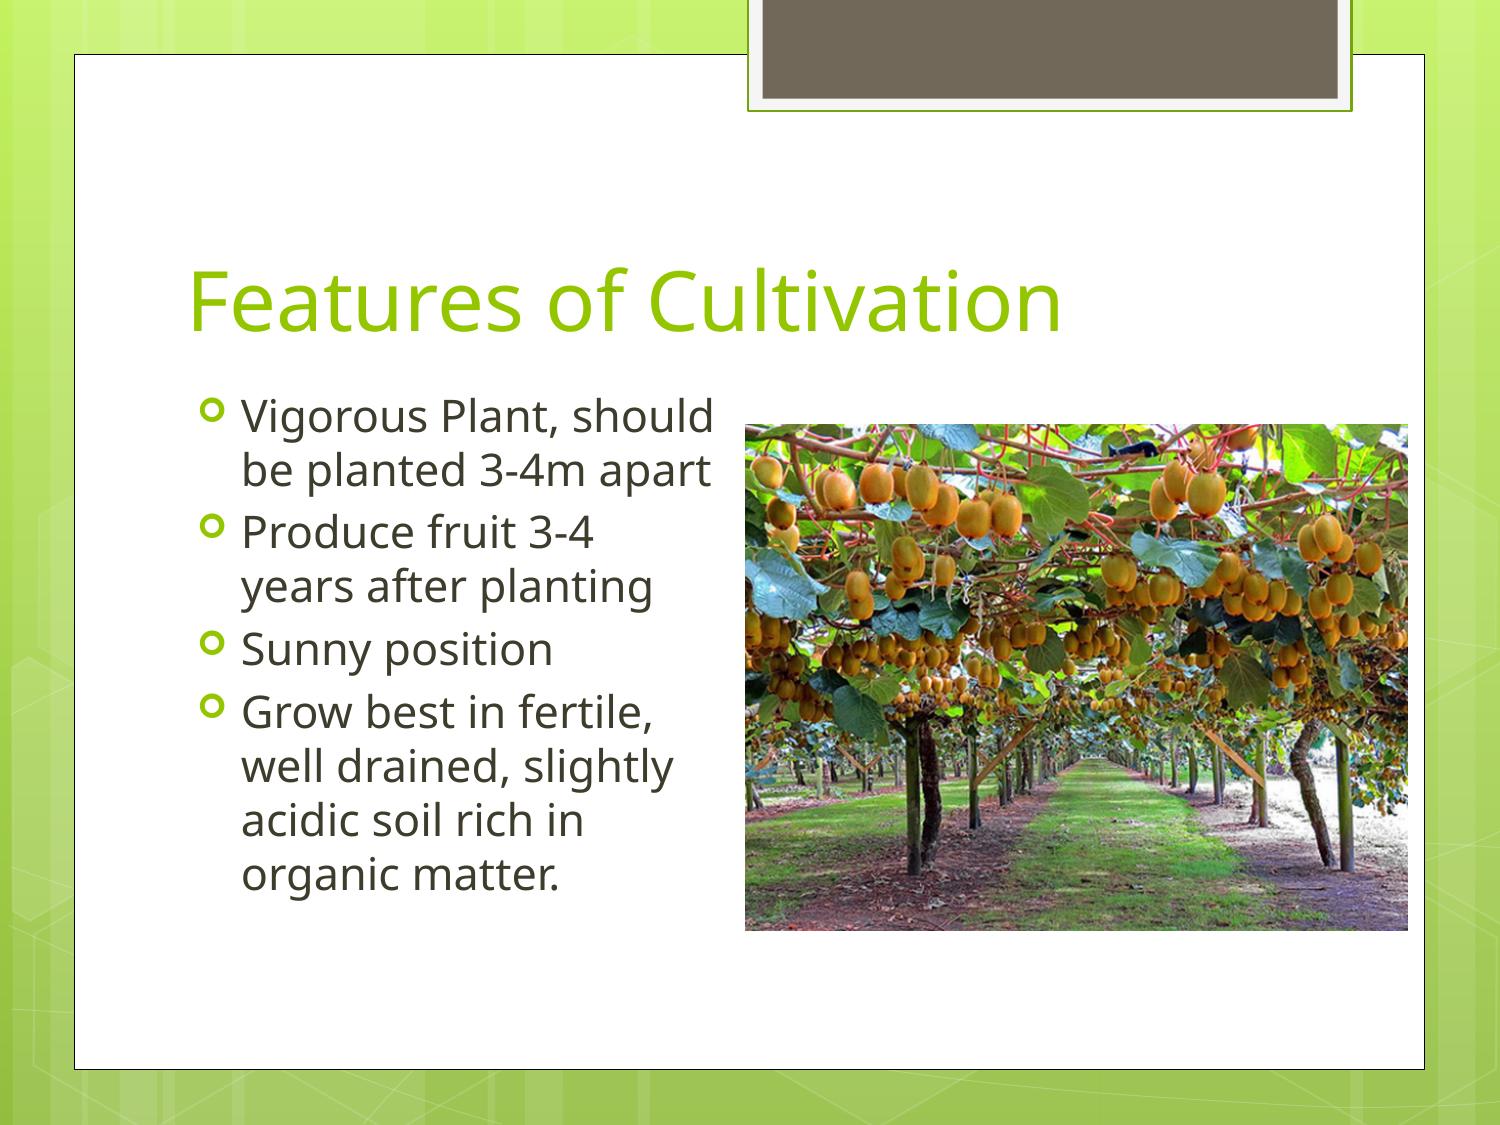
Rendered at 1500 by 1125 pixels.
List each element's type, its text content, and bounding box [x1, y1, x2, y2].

list Vigorous Plant, should be planted 3-4m apart Produce fruit 3-4 years after planting Sunny position Grow best in fertile, well drained, slightly acidic soil rich in organic matter. [171, 379, 732, 953]
title Features of Cultivation [171, 168, 1324, 357]
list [745, 424, 1408, 931]
